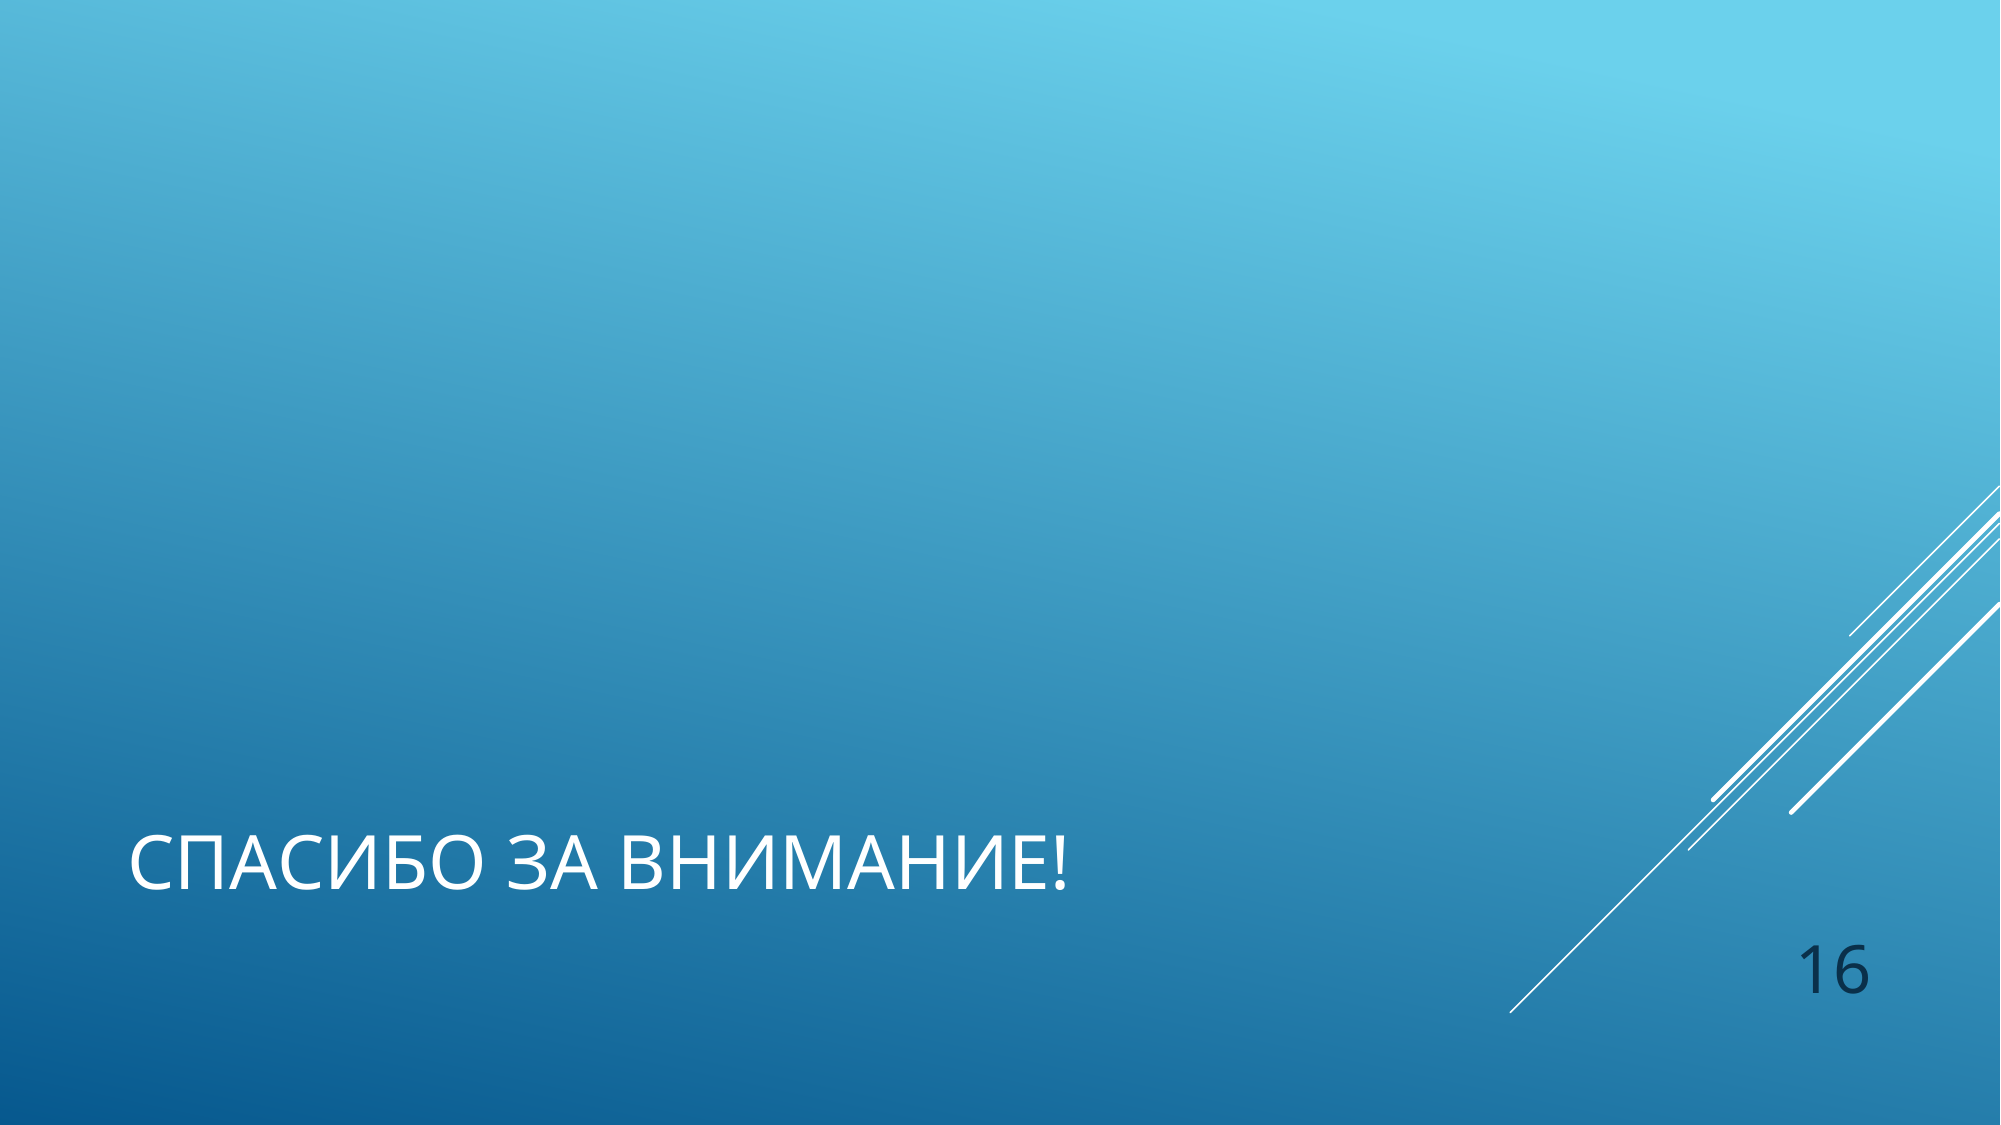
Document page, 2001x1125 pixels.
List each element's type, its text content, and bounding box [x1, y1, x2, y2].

slide_number 16 [1700, 915, 1888, 1025]
title спасибо за внимание! [112, 736, 1513, 984]
